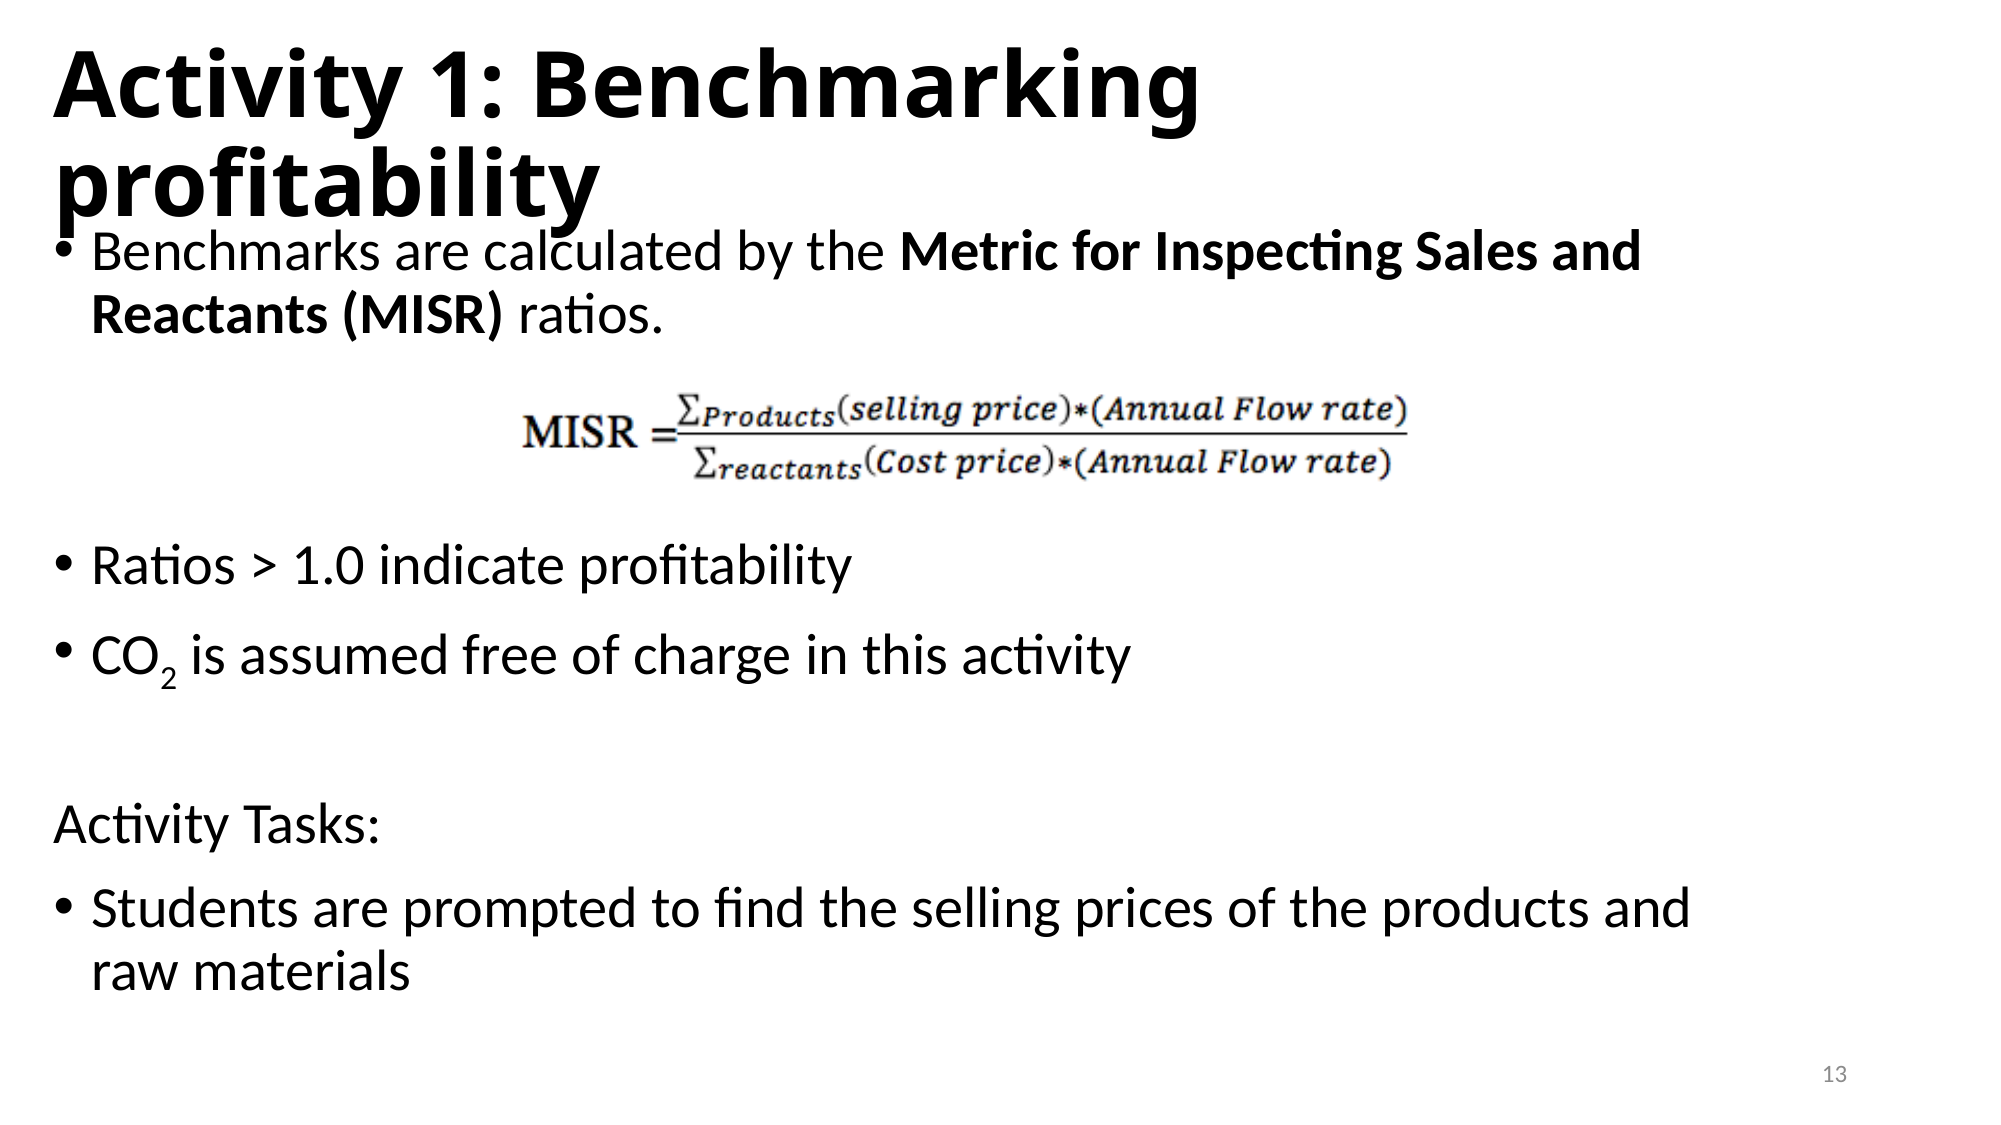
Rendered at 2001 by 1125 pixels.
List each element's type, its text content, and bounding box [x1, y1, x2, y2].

slide_number 13 [1412, 1042, 1863, 1103]
title Activity 1: Benchmarking profitability [38, 28, 1764, 212]
list Benchmarks are calculated by the Metric for Inspecting Sales and Reactants (MISR) ratios. Ratios > 1.0 indicate profitability CO2 is assumed free of charge in this activity Activity Tasks: Students are prompted to find the selling prices of the products and raw materials [38, 212, 1791, 1103]
picture [513, 372, 1437, 488]
